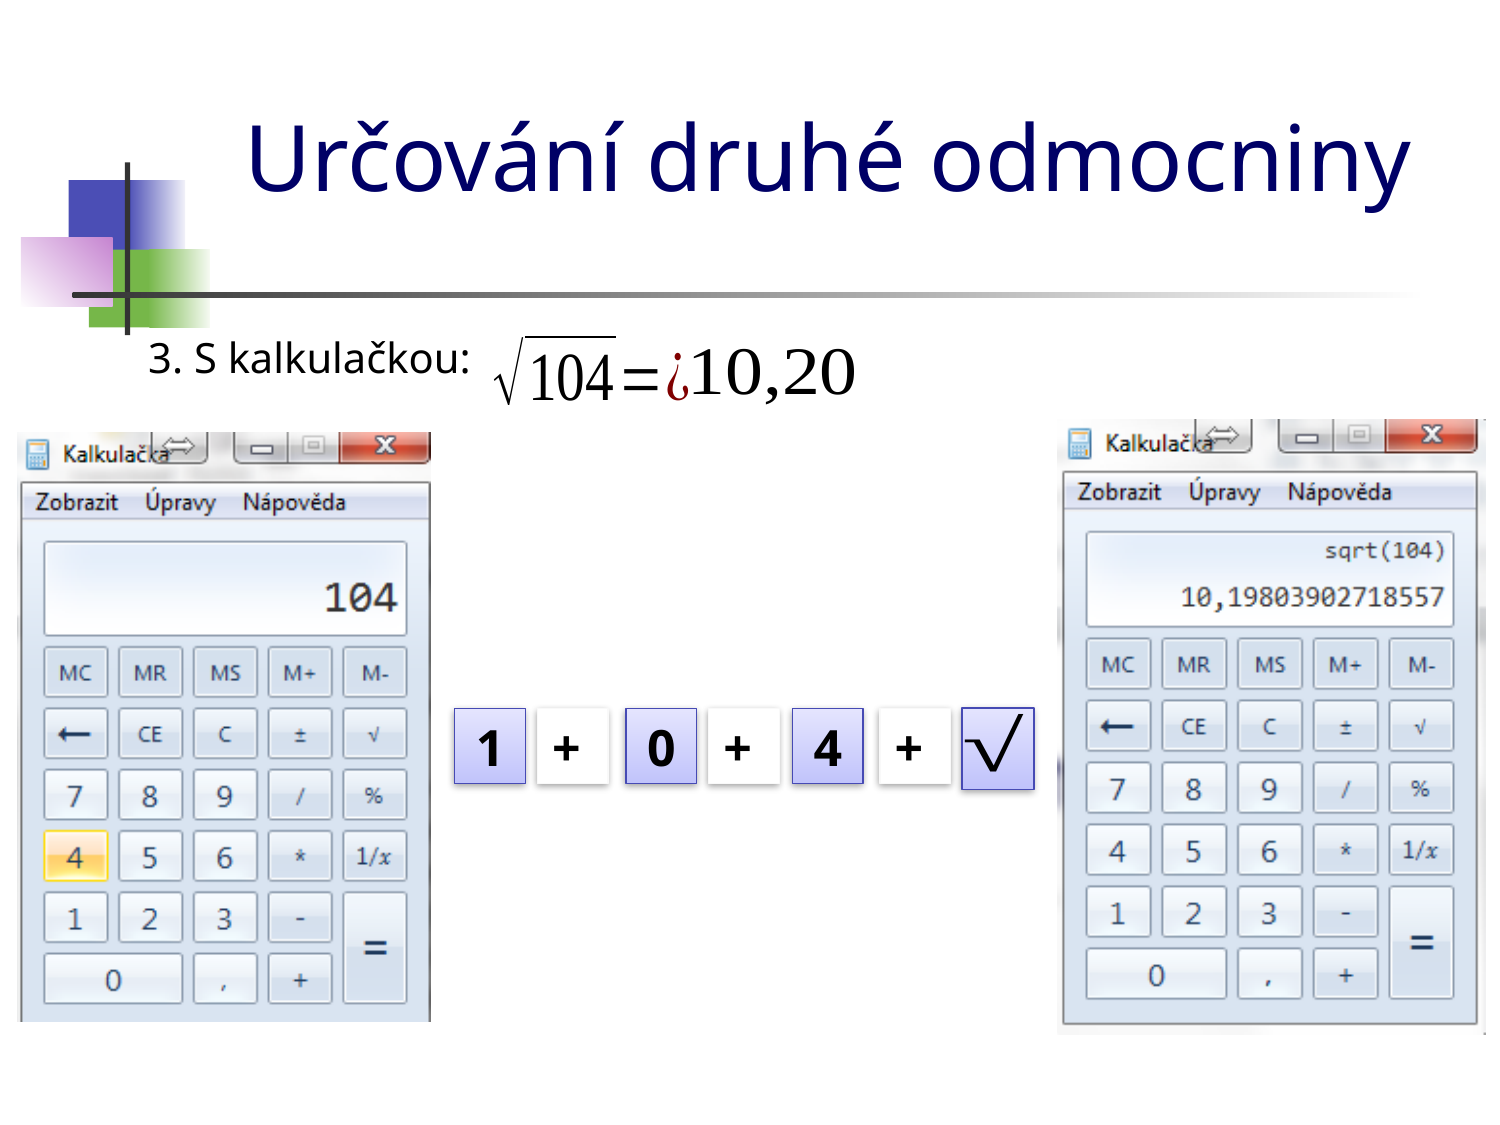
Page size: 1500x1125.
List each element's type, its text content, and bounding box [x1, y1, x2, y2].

picture [1056, 418, 1486, 1036]
text_box + [708, 708, 780, 784]
title Určování druhé odmocniny [188, 34, 1468, 276]
text_box 0 [625, 708, 697, 784]
text_box + [879, 708, 951, 784]
text_box 1 [454, 708, 526, 784]
text_box 3. S kalkulačkou: [118, 324, 638, 408]
text_box 4 [792, 708, 864, 784]
text_box + [537, 708, 609, 784]
picture [17, 432, 432, 1023]
